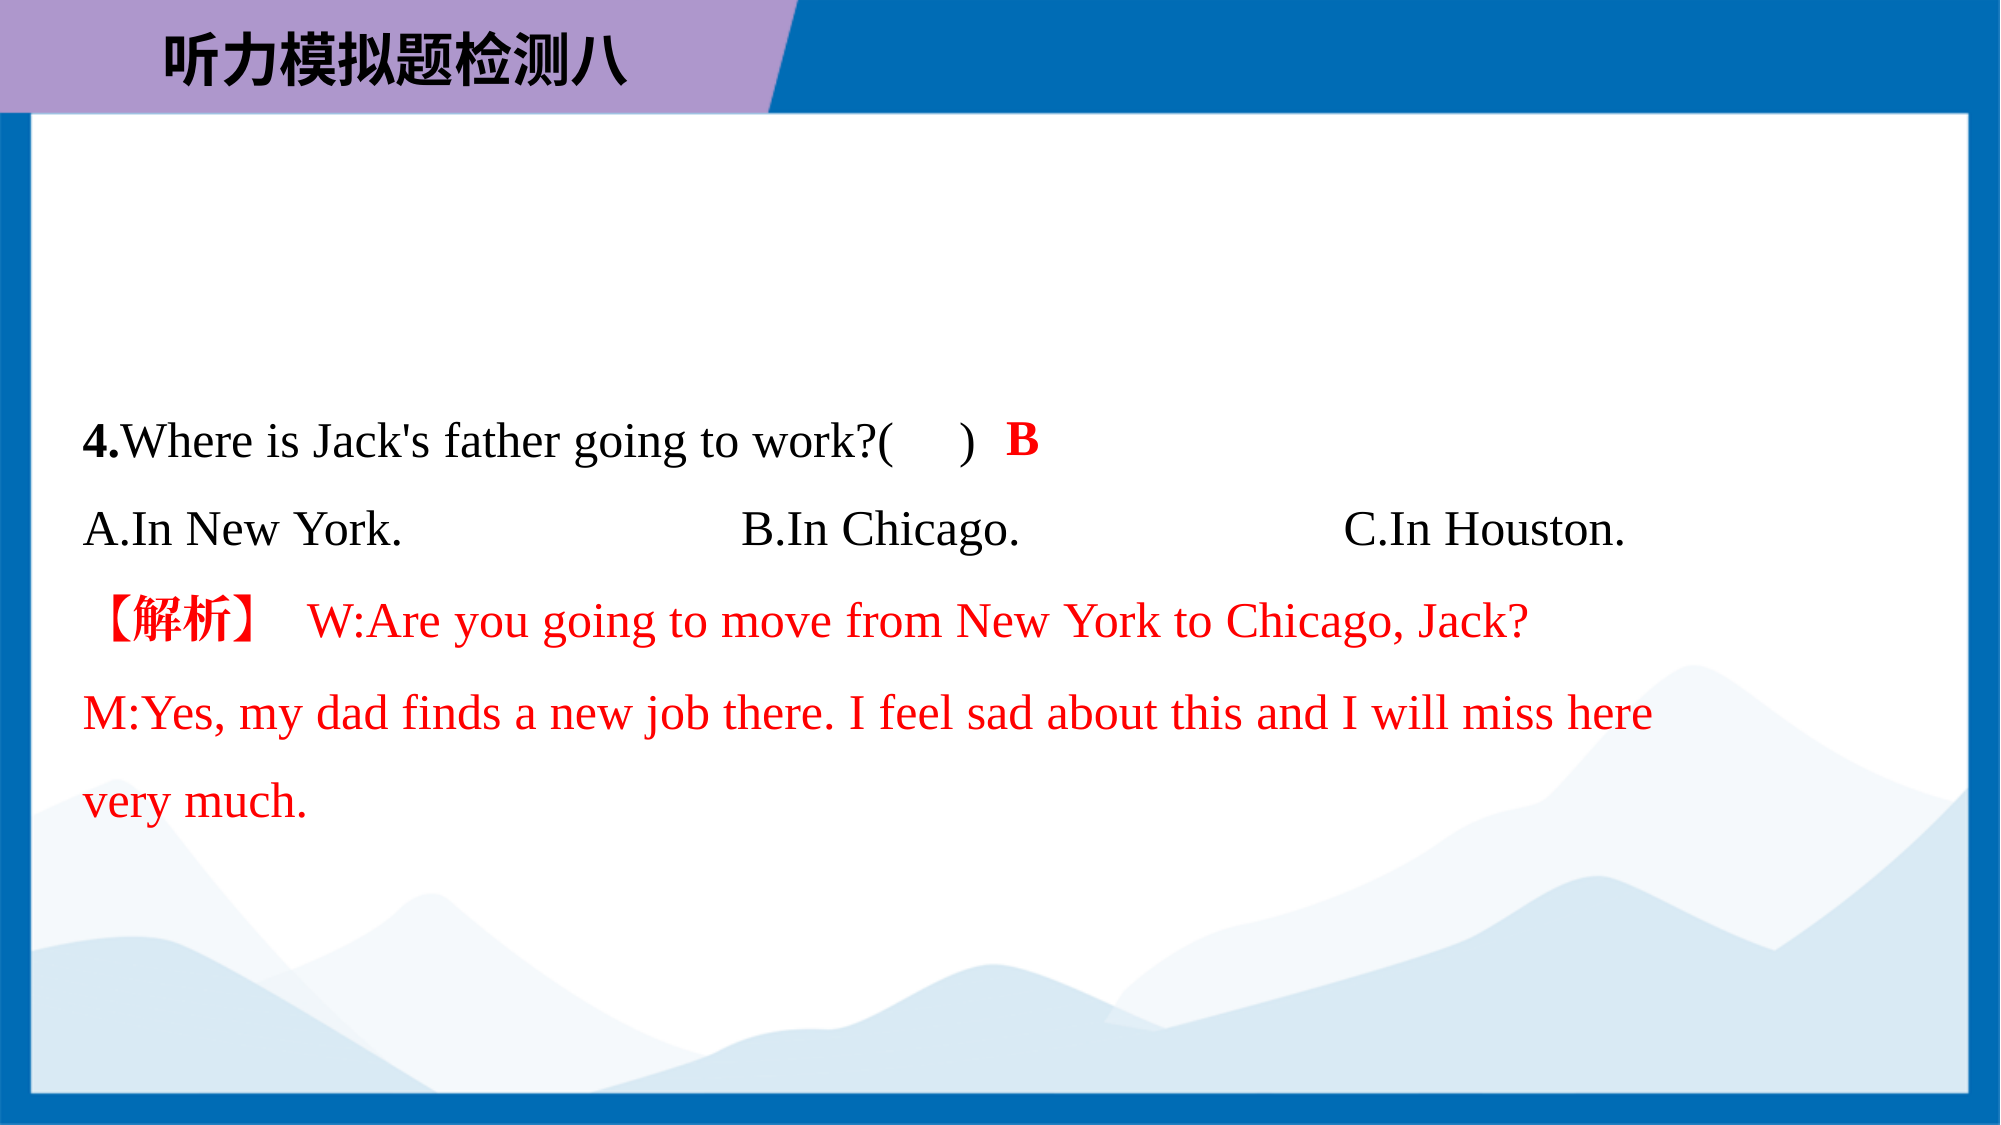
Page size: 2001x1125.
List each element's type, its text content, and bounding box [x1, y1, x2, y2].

text_box B [988, 378, 1058, 457]
text_box 4.Where is Jack's father going to work?( ) [82, 379, 1917, 458]
text_box 【解析】 W:Are you going to move from New York to Chicago, Jack? M:Yes, my dad finds a new job there. I feel sad about this and I will miss here very much. [82, 556, 1917, 818]
picture [0, 0, 2000, 1125]
text_box A.In New York. B.In Chicago. C.In Houston. [82, 467, 1917, 546]
